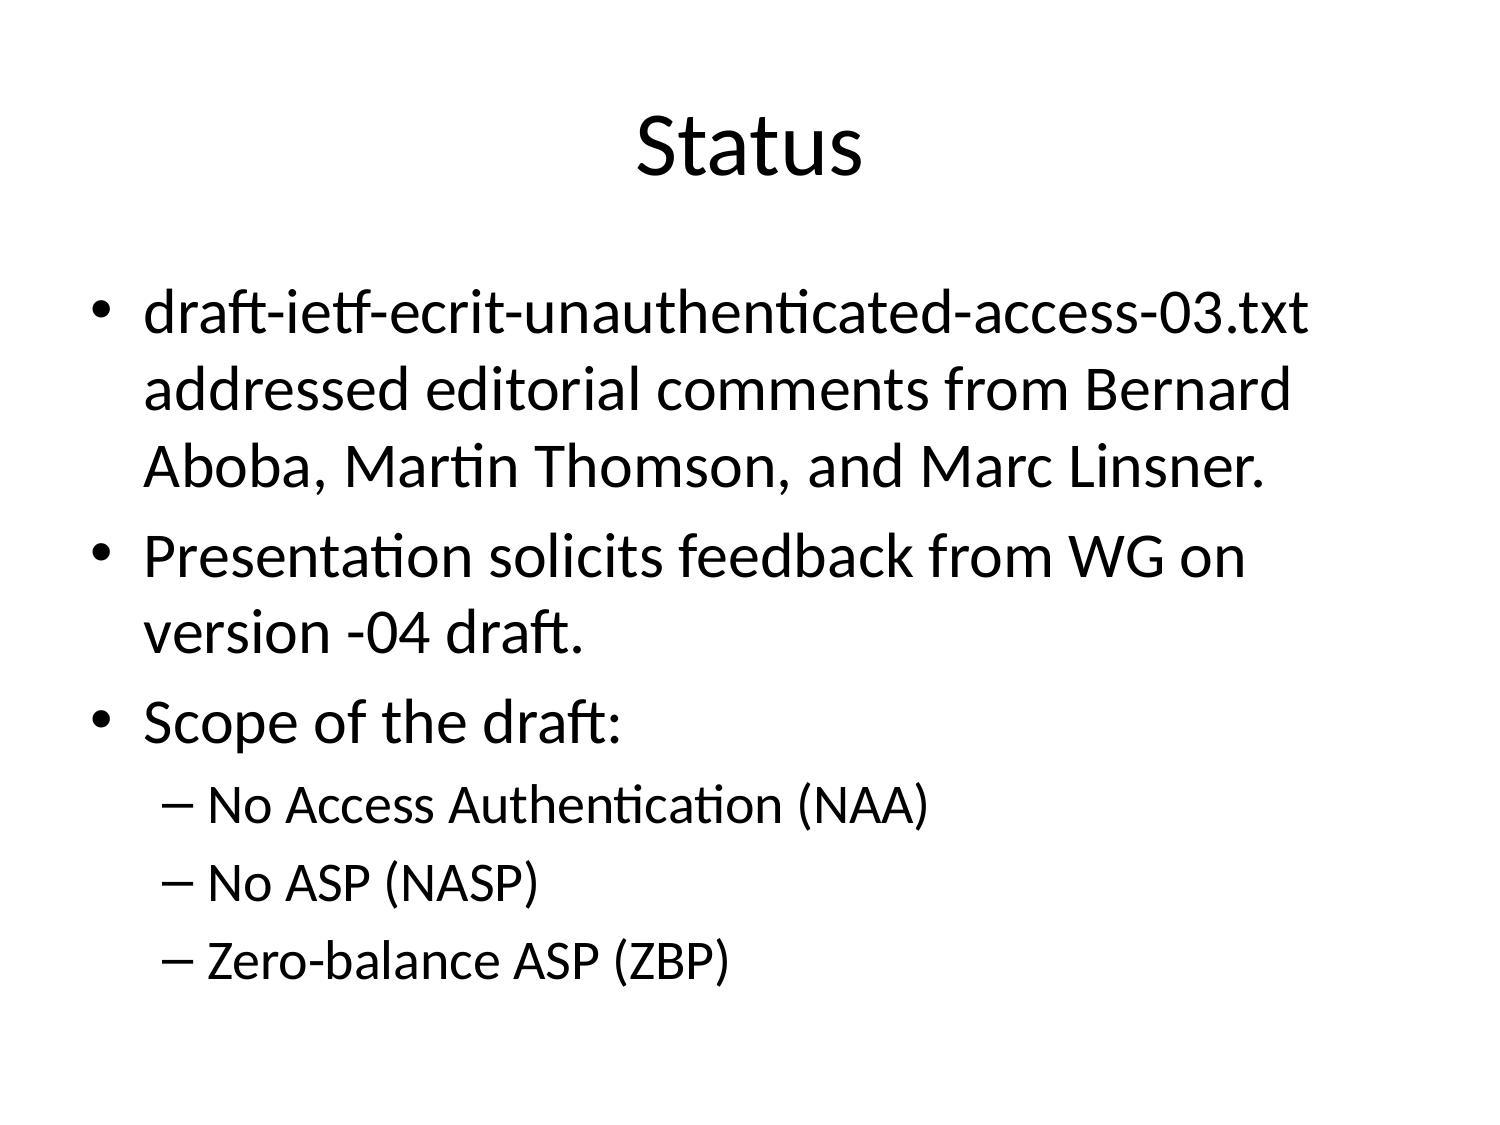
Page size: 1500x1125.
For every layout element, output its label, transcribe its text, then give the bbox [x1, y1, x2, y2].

list draft-ietf-ecrit-unauthenticated-access-03.txt addressed editorial comments from Bernard Aboba, Martin Thomson, and Marc Linsner. Presentation solicits feedback from WG on version -04 draft. Scope of the draft: No Access Authentication (NAA) No ASP (NASP) Zero-balance ASP (ZBP) [75, 262, 1425, 1005]
title Status [75, 45, 1425, 233]
